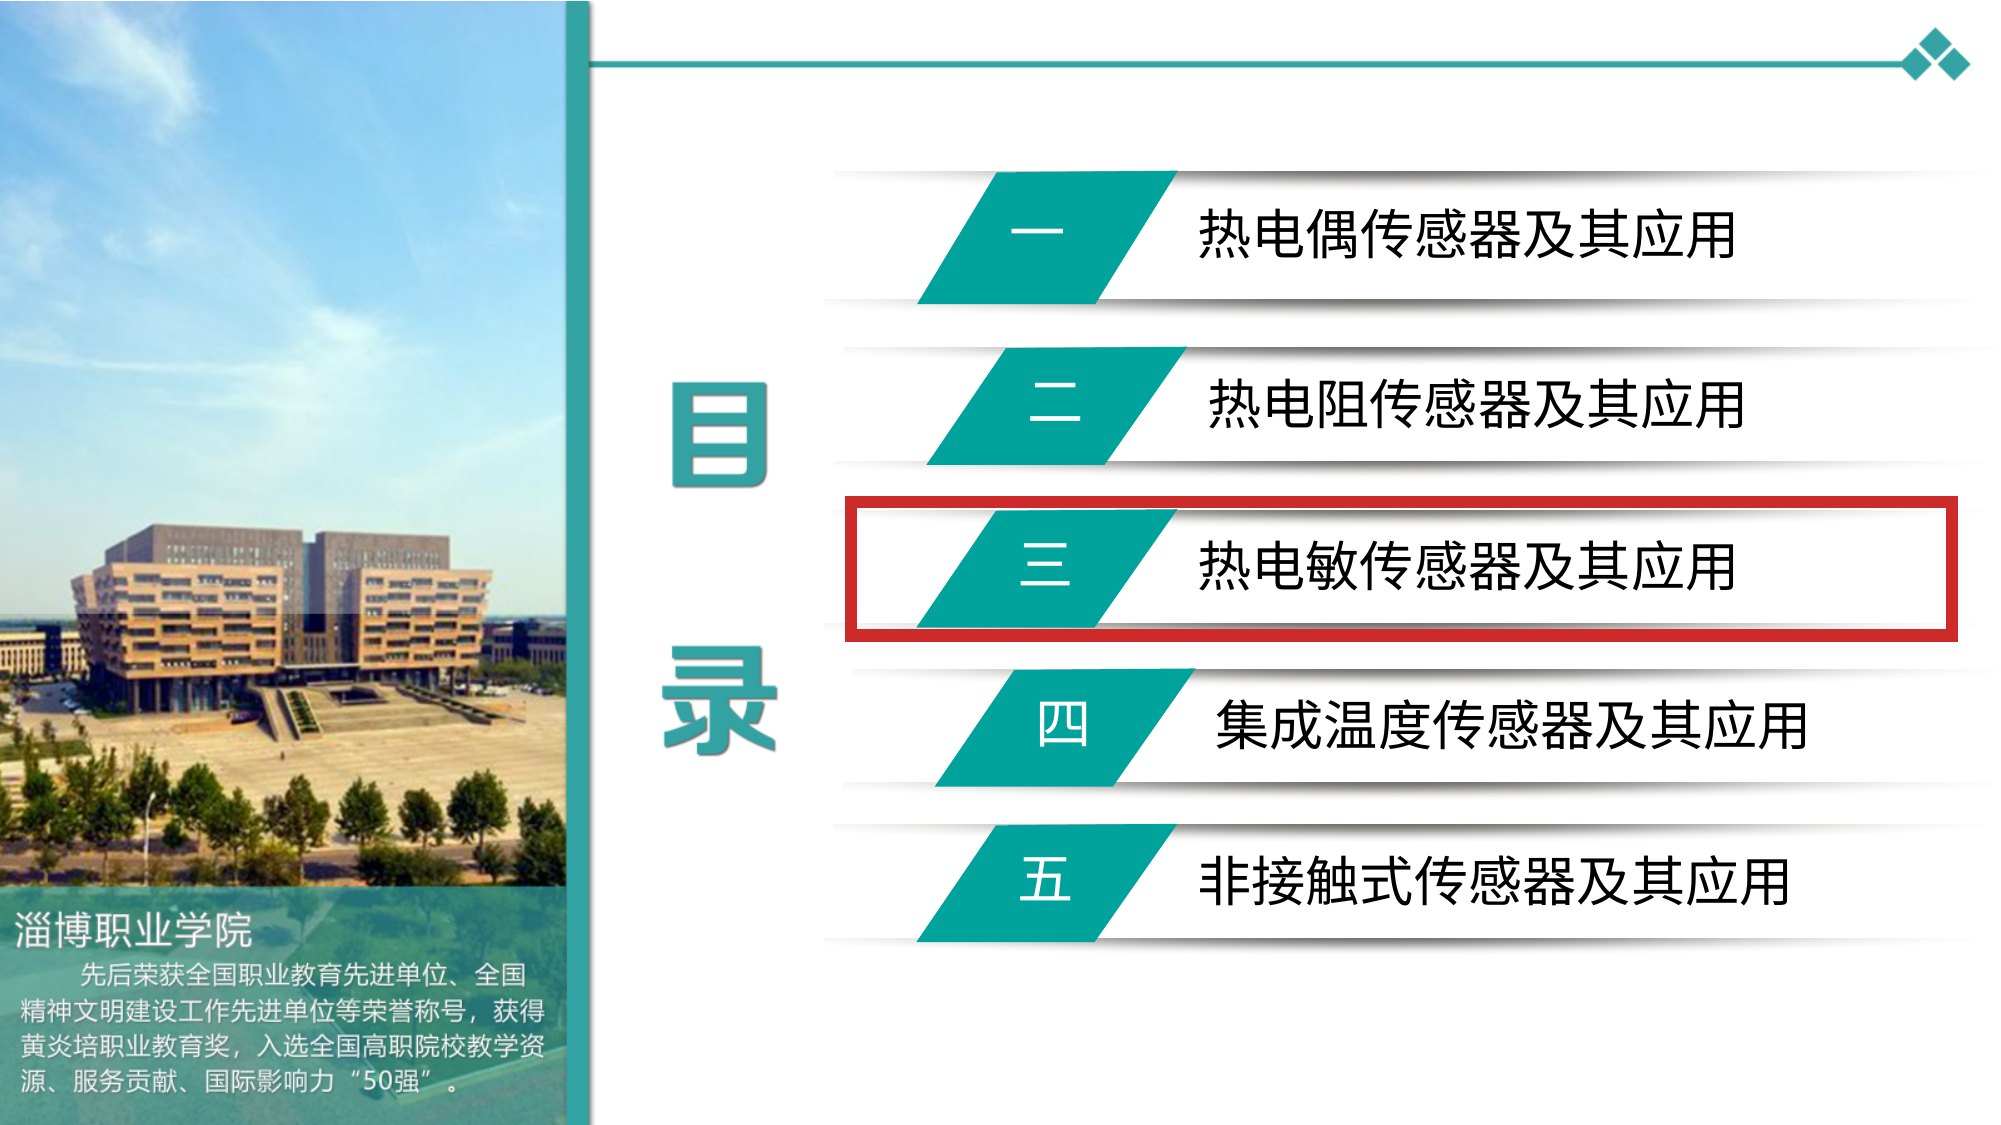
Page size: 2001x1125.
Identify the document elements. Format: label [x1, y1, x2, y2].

text_box [823, 823, 1986, 956]
text_box [841, 668, 2000, 801]
text_box [823, 509, 1986, 642]
text_box [833, 346, 1996, 479]
picture [0, 1, 1999, 1125]
text_box [824, 170, 1987, 320]
